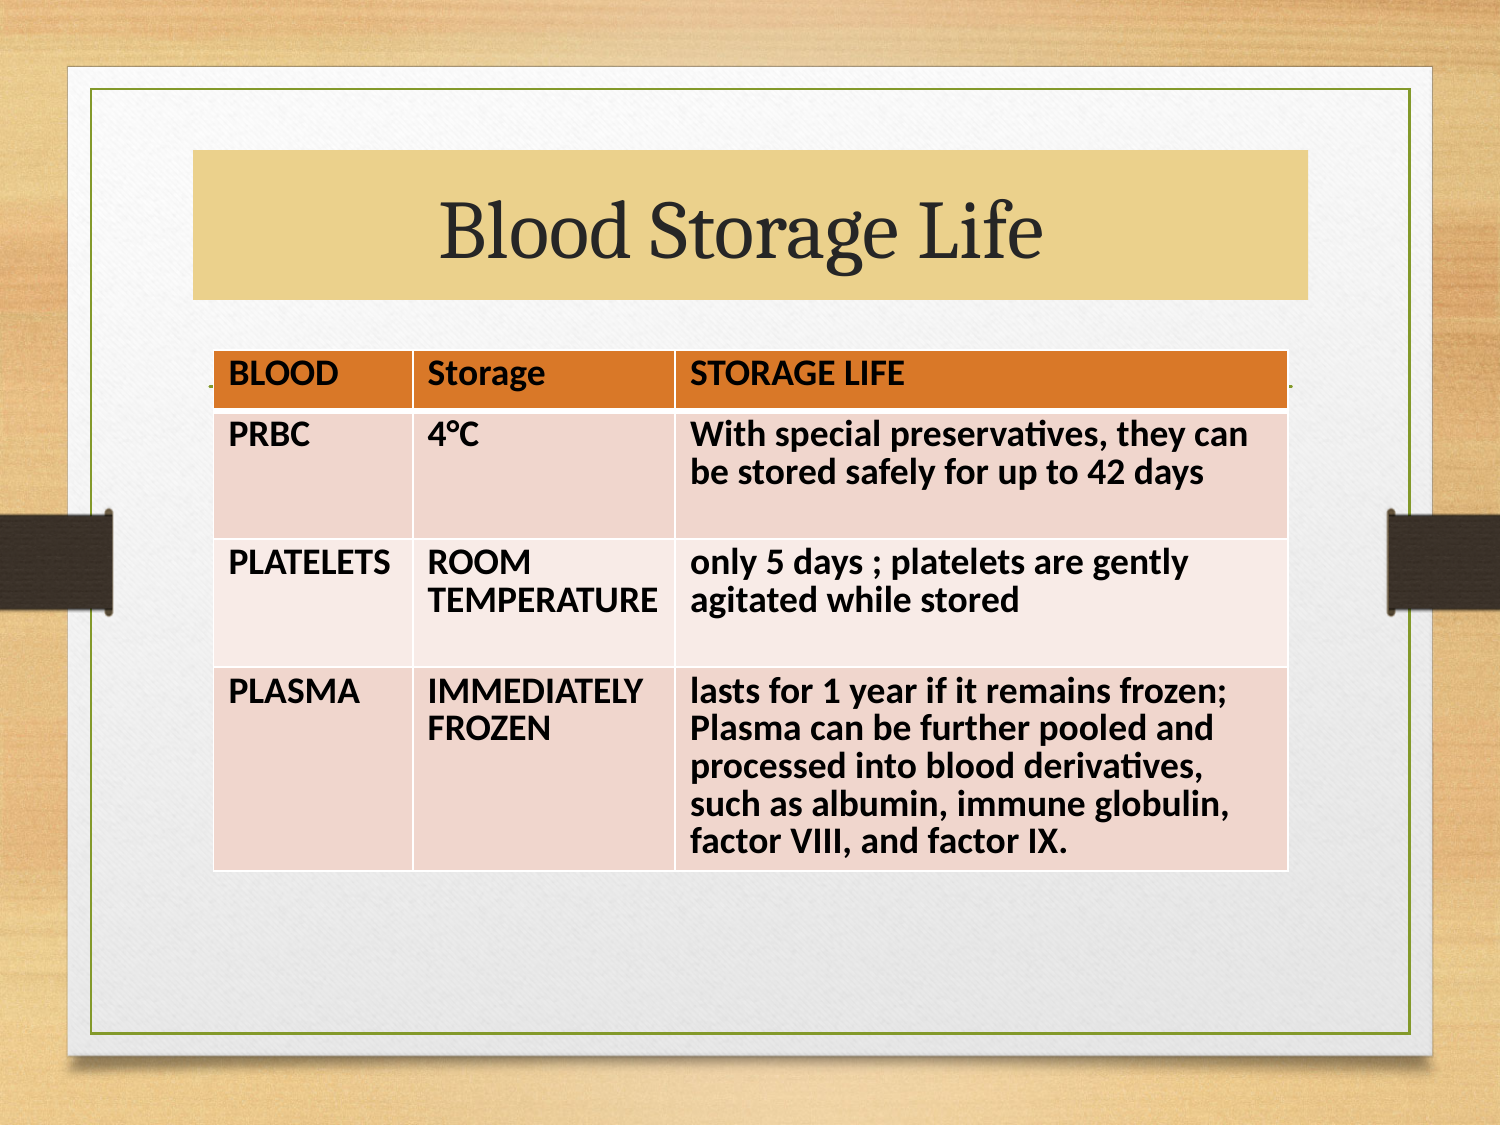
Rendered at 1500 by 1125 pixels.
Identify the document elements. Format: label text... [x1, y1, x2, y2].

table_cell lasts for 1 year if it remains frozen; Plasma can be further pooled and processed into blood derivatives, such as albumin, immune globulin, factor VIII, and factor IX. [676, 668, 1287, 870]
picture [0, 0, 1500, 1125]
title Blood Storage Life [193, 150, 1309, 300]
table_cell PRBC [214, 414, 412, 538]
table_cell With special preservatives, they can be stored safely for up to 42 days [676, 414, 1287, 538]
table_cell IMMEDIATELY FROZEN [414, 668, 674, 870]
table_cell 4°C [414, 414, 674, 538]
table_header STORAGE LIFE [676, 351, 1287, 408]
table_cell ROOM TEMPERATURE [414, 540, 674, 666]
table_header Storage [414, 351, 674, 408]
table_cell only 5 days ; platelets are gently agitated while stored [676, 540, 1287, 666]
table_cell PLASMA [214, 668, 412, 870]
table_header BLOOD [214, 351, 412, 408]
table_cell PLATELETS [214, 540, 412, 666]
